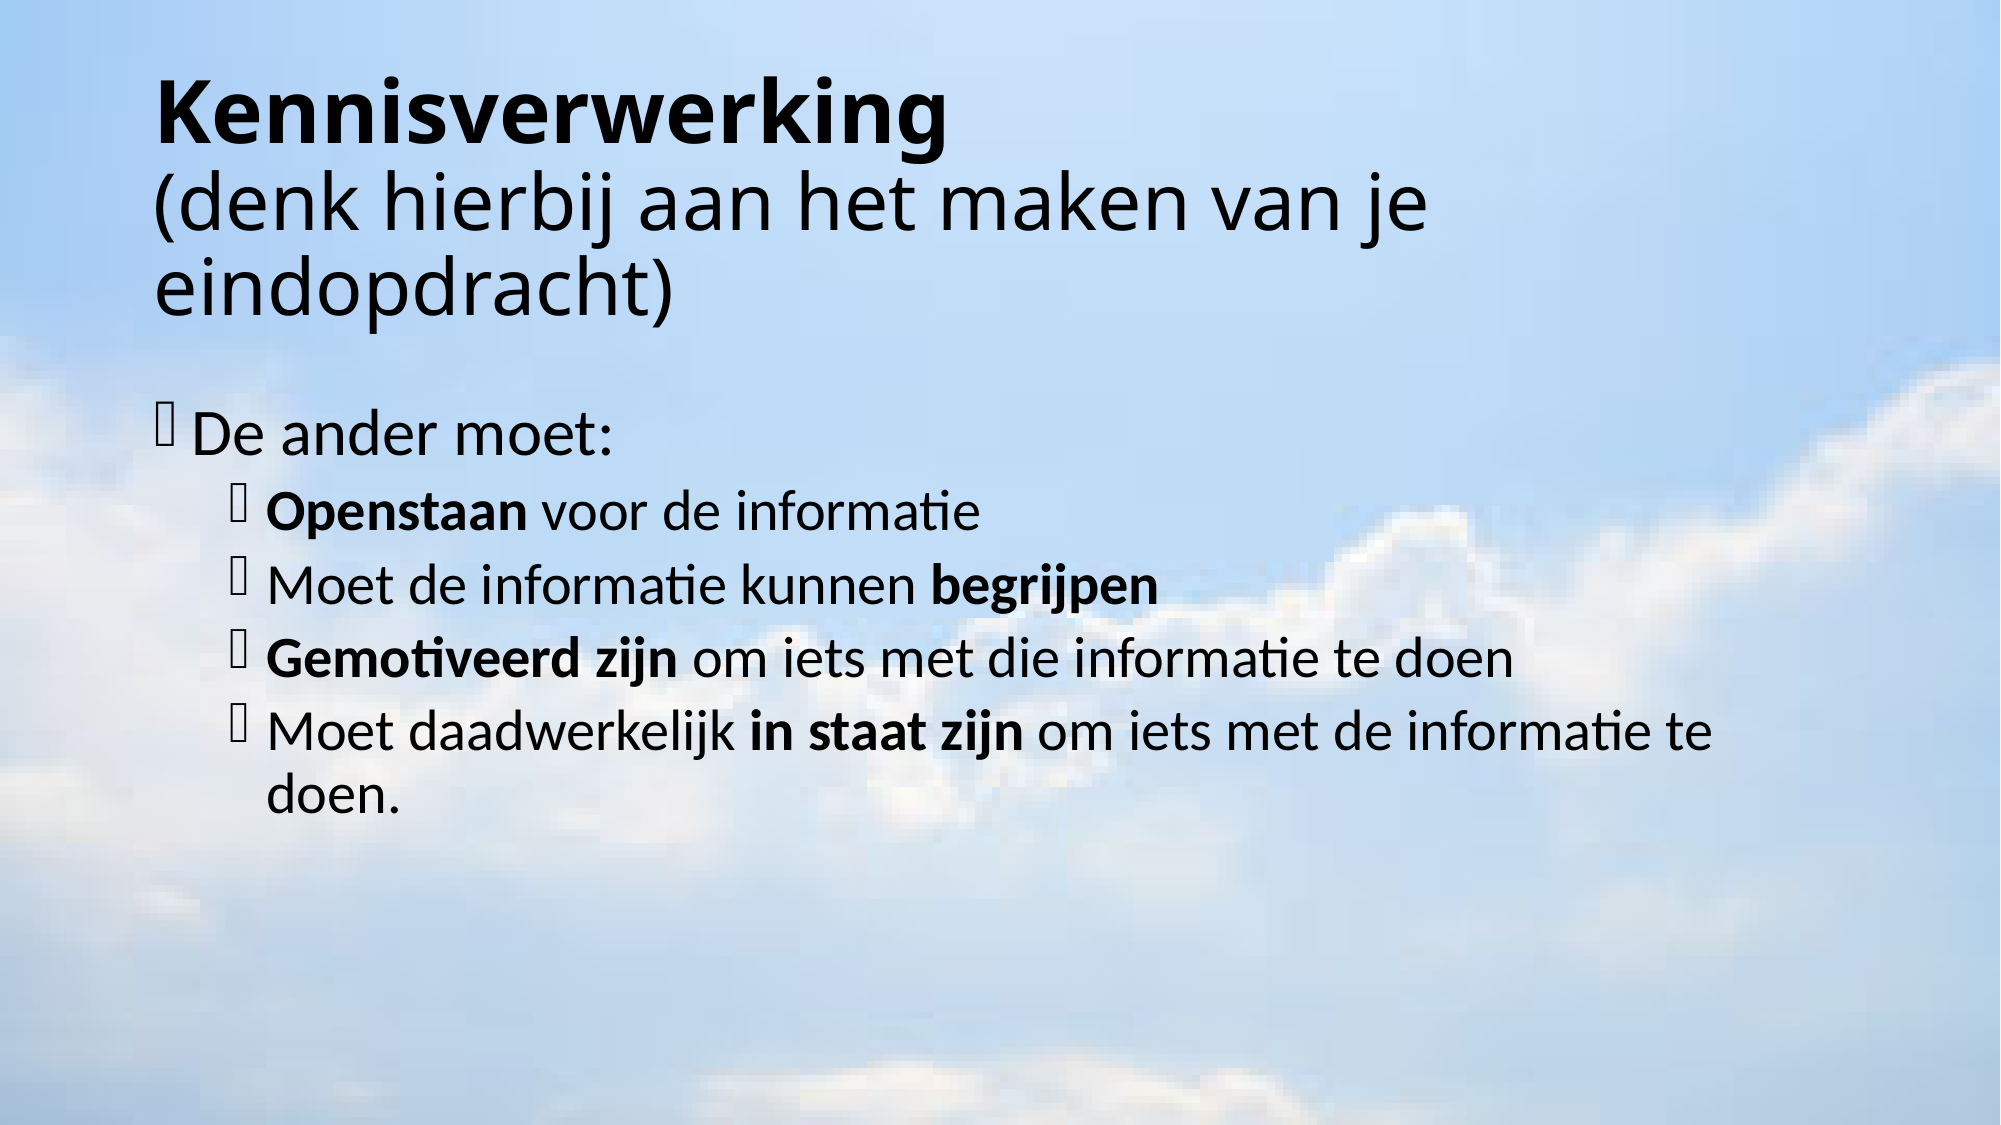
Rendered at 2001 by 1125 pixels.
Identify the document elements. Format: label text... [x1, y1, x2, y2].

list De ander moet: Openstaan voor de informatie Moet de informatie kunnen begrijpen Gemotiveerd zijn om iets met die informatie te doen Moet daadwerkelijk in staat zijn om iets met de informatie te doen. [138, 299, 1864, 1014]
title Kennisverwerking (denk hierbij aan het maken van je eindopdracht) [138, 60, 1864, 299]
picture [0, 0, 2001, 1125]
